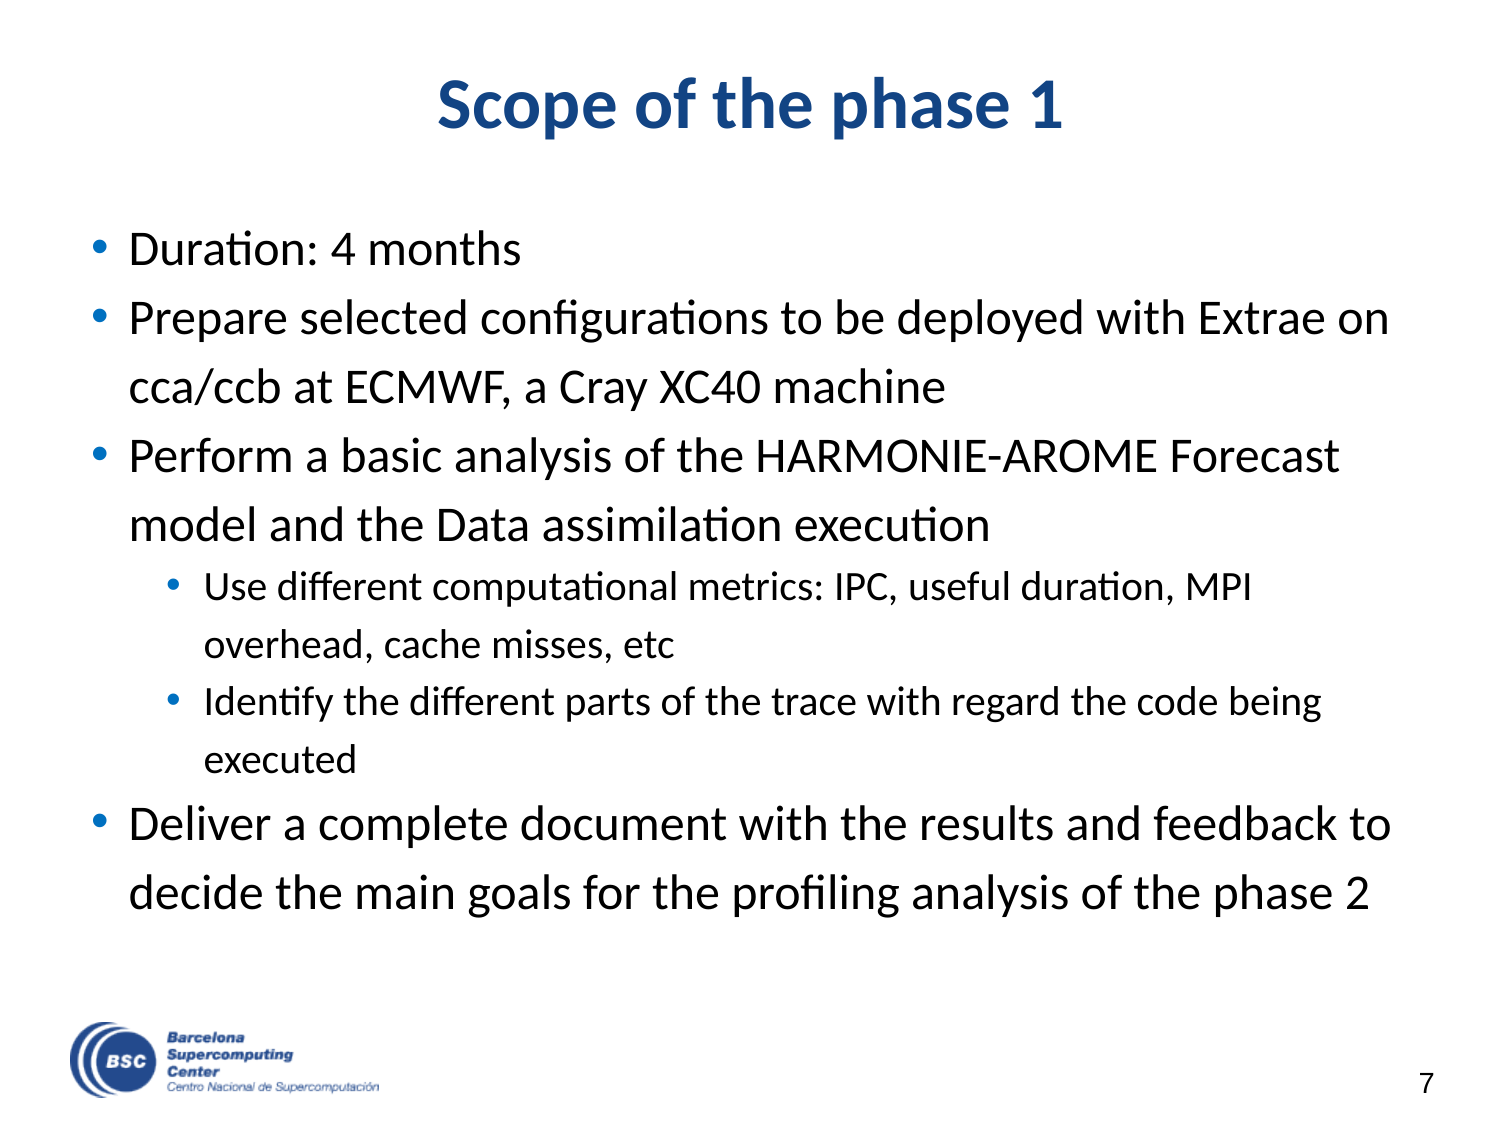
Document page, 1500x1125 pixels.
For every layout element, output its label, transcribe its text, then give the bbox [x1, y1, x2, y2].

picture [70, 1022, 379, 1098]
list Duration: 4 months Prepare selected configurations to be deployed with Extrae on cca/ccb at ECMWF, a Cray XC40 machine Perform a basic analysis of the HARMONIE-AROME Forecast model and the Data assimilation execution Use different computational metrics: IPC, useful duration, MPI overhead, cache misses, etc Identify the different parts of the trace with regard the code being executed Deliver a complete document with the results and feedback to decide the main goals for the profiling analysis of the phase 2 [76, 199, 1427, 993]
title Scope of the phase 1 [76, 35, 1427, 174]
slide_number ‹#› [1403, 1038, 1494, 1125]
